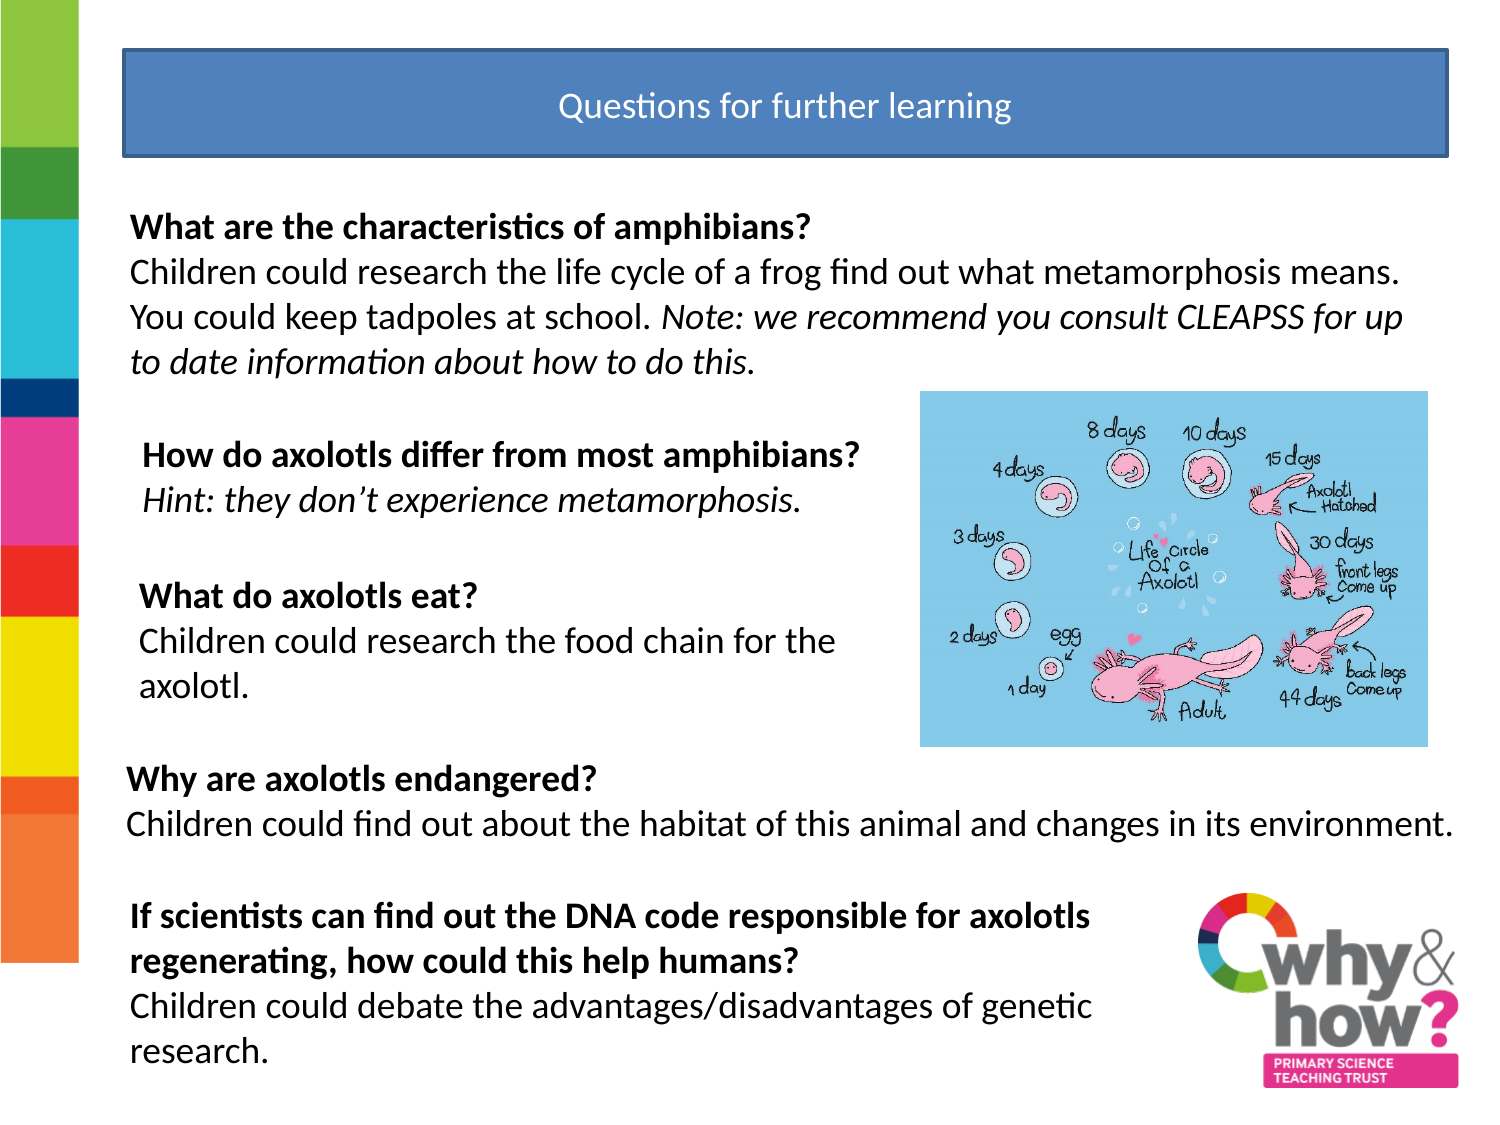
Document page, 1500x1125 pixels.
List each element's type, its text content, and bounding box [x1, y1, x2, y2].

picture [1198, 893, 1459, 1088]
text_box What are the characteristics of amphibians? Children could research the life cycle of a frog find out what metamorphosis means. You could keep tadpoles at school. Note: we recommend you consult CLEAPSS for up to date information about how to do this. [115, 194, 1432, 390]
picture [920, 391, 1428, 747]
text_box How do axolotls differ from most amphibians? Hint: they don’t experience metamorphosis. [127, 423, 878, 528]
picture [1, 0, 78, 962]
text_box What do axolotls eat? Children could research the food chain for the axolotl. [123, 563, 890, 713]
text_box Why are axolotls endangered? Children could find out about the habitat of this animal and changes in its environment. [111, 746, 1500, 851]
text_box Questions for further learning [122, 48, 1449, 158]
text_box If scientists can find out the DNA code responsible for axolotls regenerating, how could this help humans? Children could debate the advantages/disadvantages of genetic research. [115, 883, 1140, 1079]
